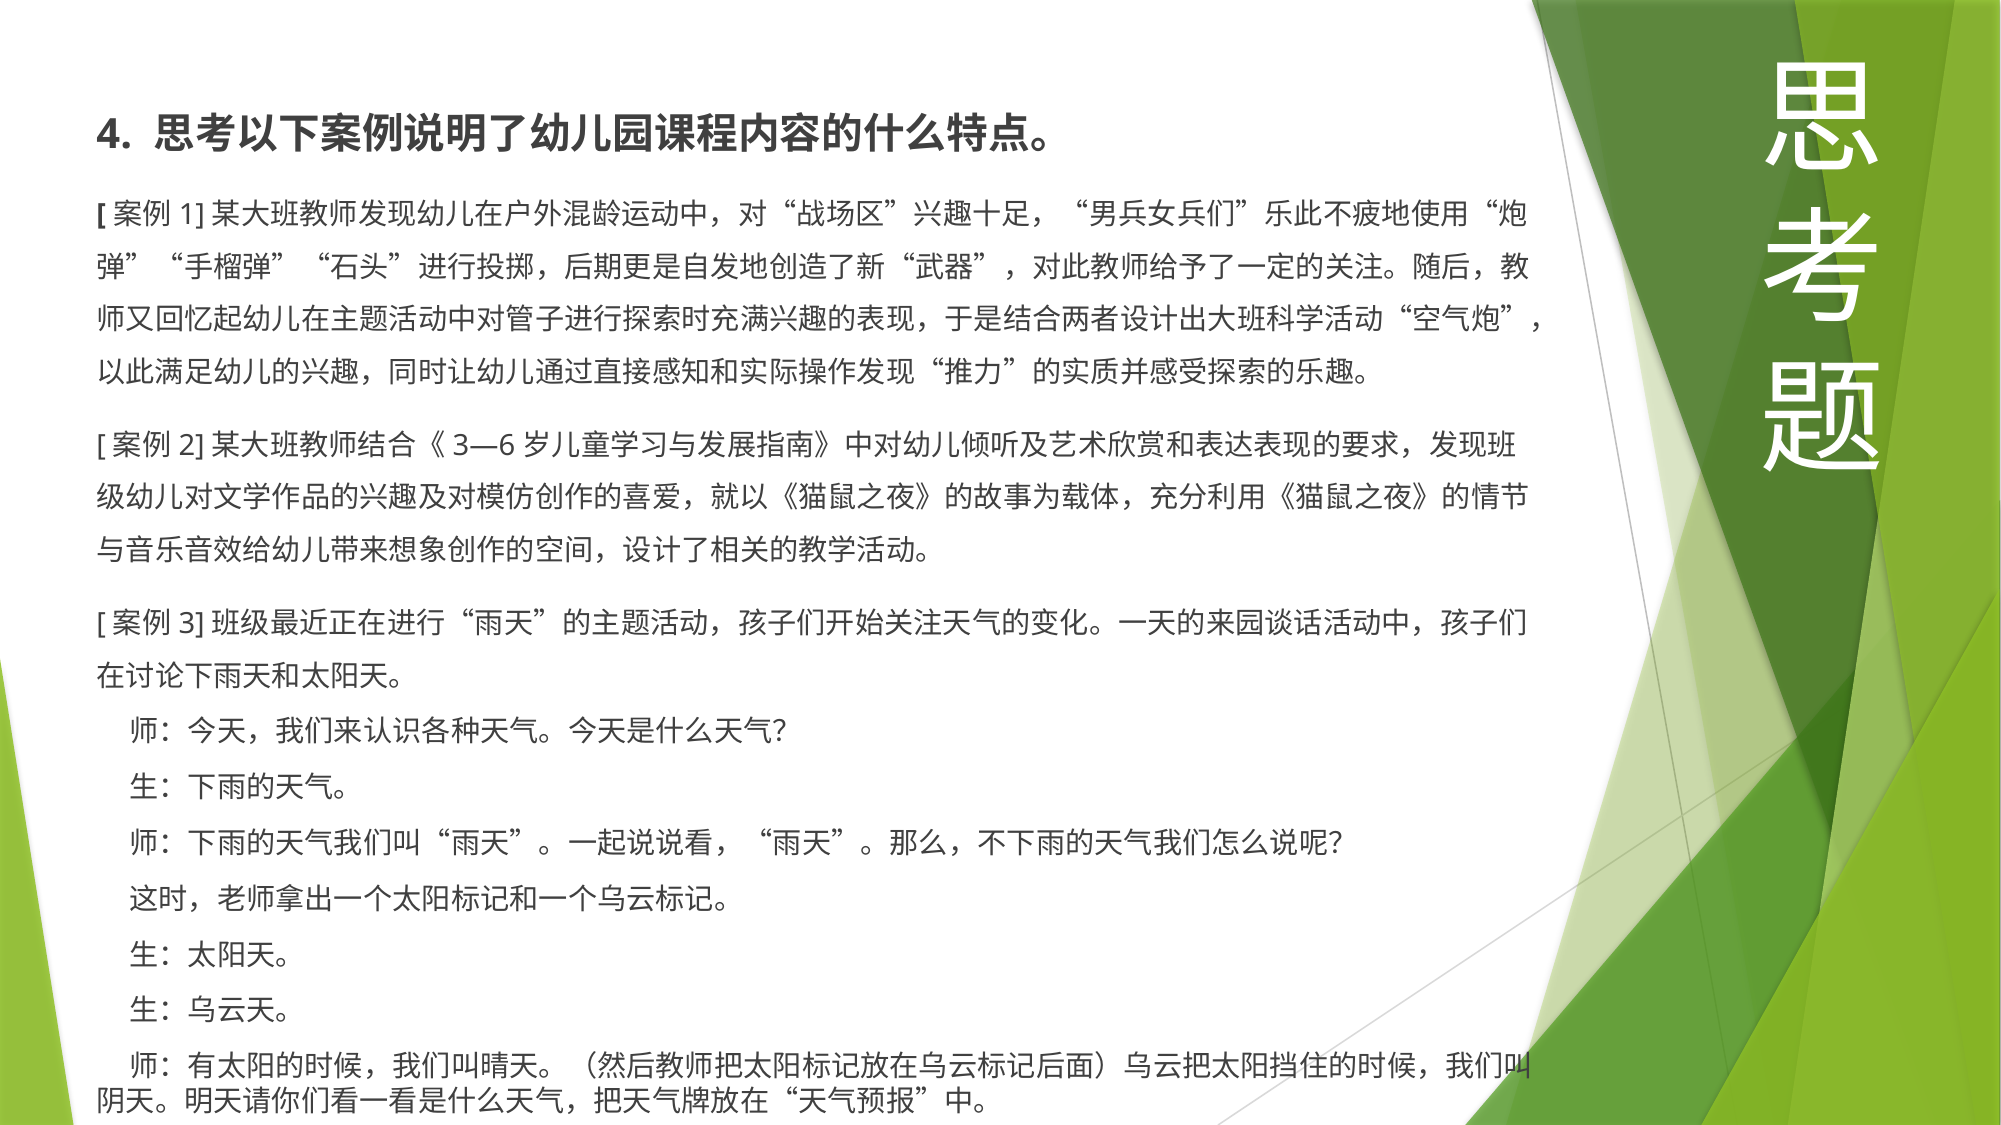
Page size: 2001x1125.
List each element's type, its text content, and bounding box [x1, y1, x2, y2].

text_box 思考题 [1745, 30, 1919, 496]
list 4. 思考以下案例说明了幼儿园课程内容的什么特点。 [案例1]某大班教师发现幼儿在户外混龄运动中，对“战场区”兴趣十足，“男兵女兵们”乐此不疲地使用“炮弹”“手榴弹”“石头”进行投掷，后期更是自发地创造了新“武器”，对此教师给予了一定的关注。随后，教师又回忆起幼儿在主题活动中对管子进行探索时充满兴趣的表现，于是结合两者设计出大班科学活动“空气炮”，以此满足幼儿的兴趣，同时让幼儿通过直接感知和实际操作发现“推力”的实质并感受探索的乐趣。 [案例2]某大班教师结合《3—6岁儿童学习与发展指南》中对幼儿倾听及艺术欣赏和表达表现的要求，发现班级幼儿对文学作品的兴趣及对模仿创作的喜爱，就以《猫鼠之夜》的故事为载体，充分利用《猫鼠之夜》的情节与音乐音效给幼儿带来想象创作的空间，设计了相关的教学活动。 [案例3]班级最近正在进行“雨天”的主题活动，孩子们开始关注天气的变化。一天的来园谈话活动中，孩子们在讨论下雨天和太阳天。 师：今天，我们来认识各种天气。今天是什么天气？ 生：下雨的天气。 师：下雨的天气我们叫“雨天”。一起说说看，“雨天”。那么，不下雨的天气我们怎么说呢？ 这时，老师拿出一个太阳标记和一个乌云标记。 生：太阳天。 生：乌云天。 师：有太阳的时候，我们叫晴天。（然后教师把太阳标记放在乌云标记后面）乌云把太阳挡住的时候，我们叫阴天。明天请你们看一看是什么天气，把天气牌放在“天气预报”中。 [81, 74, 1552, 1034]
